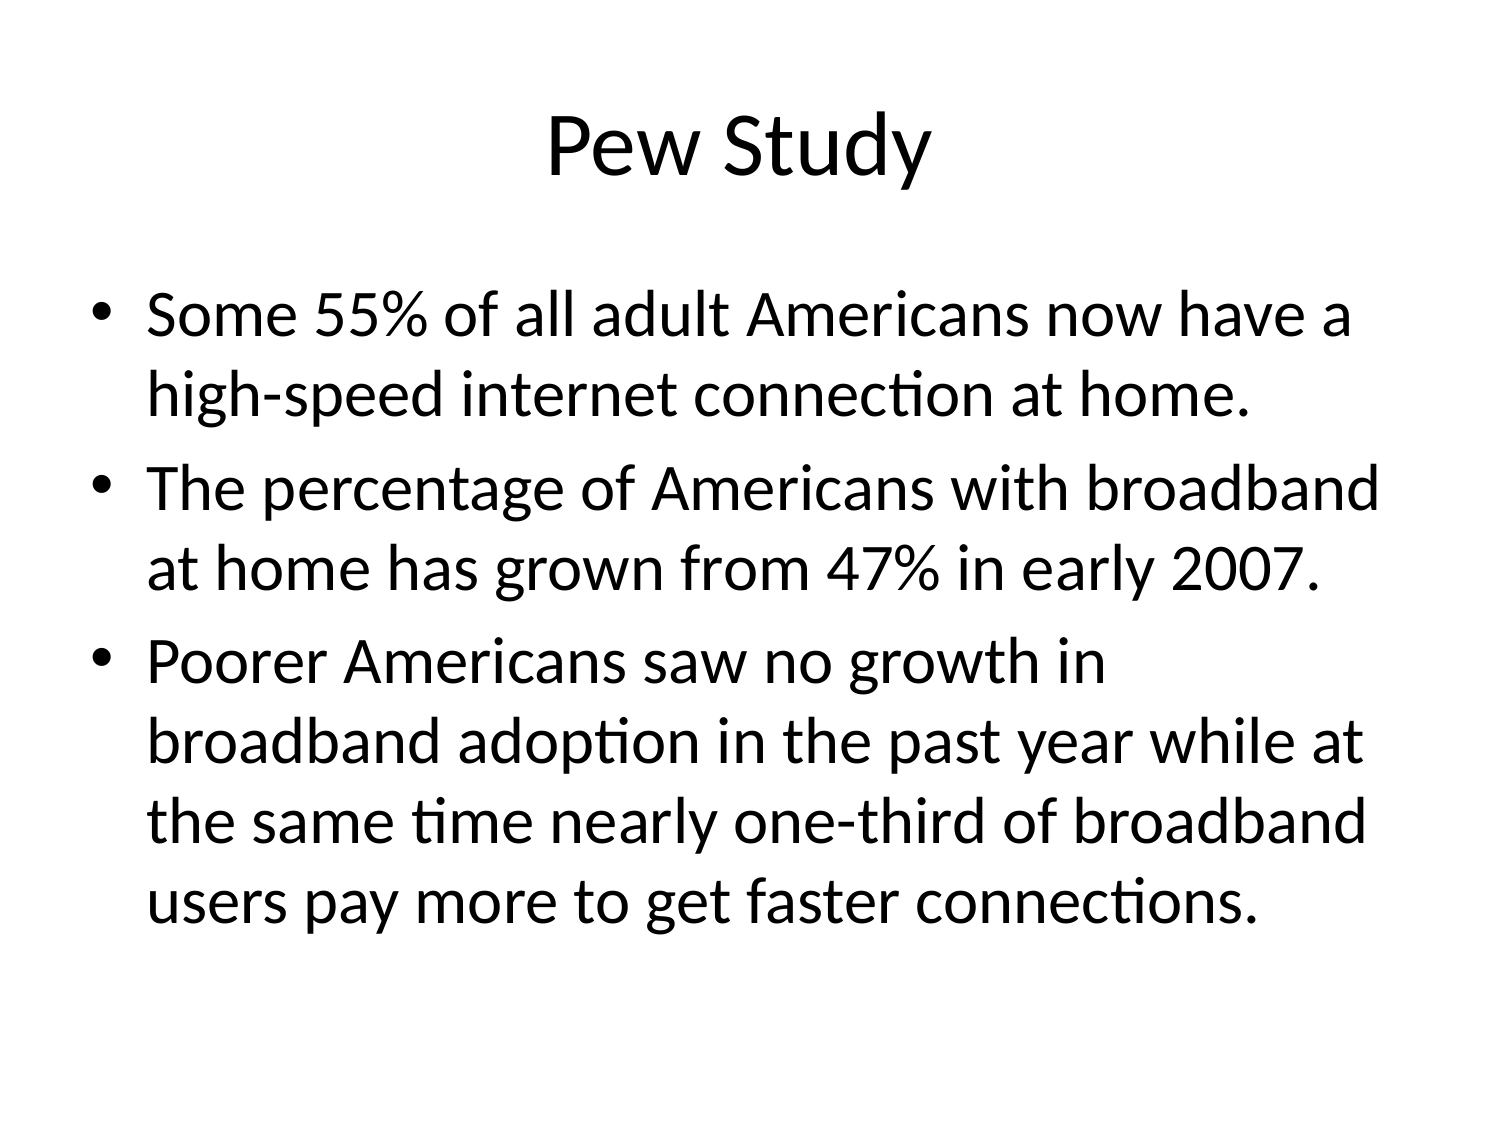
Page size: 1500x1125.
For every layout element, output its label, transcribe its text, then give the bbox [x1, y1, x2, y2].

list Some 55% of all adult Americans now have a high-speed internet connection at home. The percentage of Americans with broadband at home has grown from 47% in early 2007. Poorer Americans saw no growth in broadband adoption in the past year while at the same time nearly one-third of broadband users pay more to get faster connections. [75, 262, 1425, 1005]
title Pew Study [75, 45, 1425, 233]
